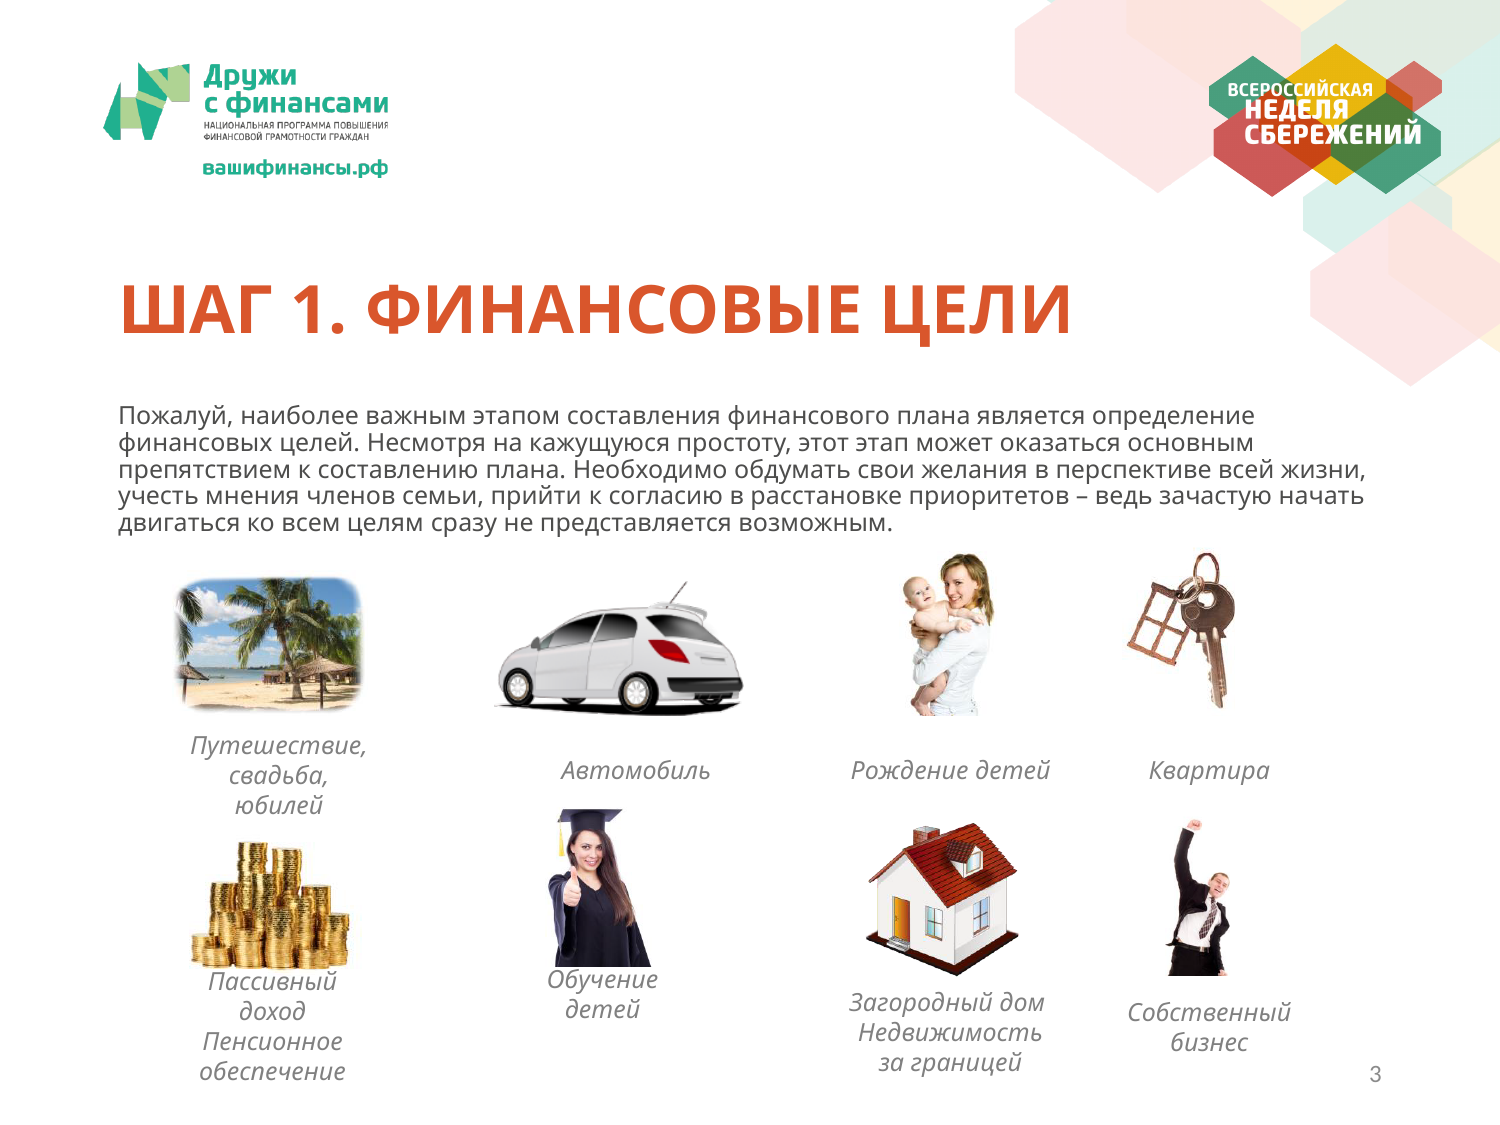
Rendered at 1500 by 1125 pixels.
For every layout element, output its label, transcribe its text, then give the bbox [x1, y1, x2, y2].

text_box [1000, 0, 1500, 399]
text_box Квартира [1100, 734, 1318, 793]
picture [545, 807, 652, 967]
picture [1122, 533, 1249, 716]
picture [886, 551, 997, 716]
picture [172, 570, 368, 716]
text_box Обучение детей [494, 973, 712, 1032]
text_box Пассивный доход Пенсионное обеспечение [157, 980, 388, 1094]
text_box Собственный бизнес [1100, 992, 1318, 1064]
picture [1146, 807, 1248, 976]
picture [494, 581, 746, 716]
picture [851, 822, 1033, 980]
picture [157, 826, 388, 980]
text_box Загородный дом Недвижимость за границей [827, 973, 1074, 1085]
slide_number 3 [1059, 1042, 1397, 1103]
text_box Путешествие, свадьба, юбилей [170, 715, 388, 826]
text_box Автомобиль [528, 734, 745, 793]
text_box Пожалуй, наиболее важным этапом составления финансового плана является определение финансовых целей. Несмотря на кажущуюся простоту, этот этап может оказаться основным препятствием к составлению плана. Необходимо обдумать свои желания в перспективе всей жизни, учесть мнения членов семьи, прийти к согласию в расстановке приоритетов – ведь зачастую начать двигаться ко всем целям сразу не представляется возможным. [103, 395, 1399, 557]
title ШАГ 1. ФИНАНСОВЫЕ ЦЕЛИ [103, 256, 1000, 367]
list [103, 62, 388, 178]
text_box Рождение детей [821, 734, 1081, 793]
